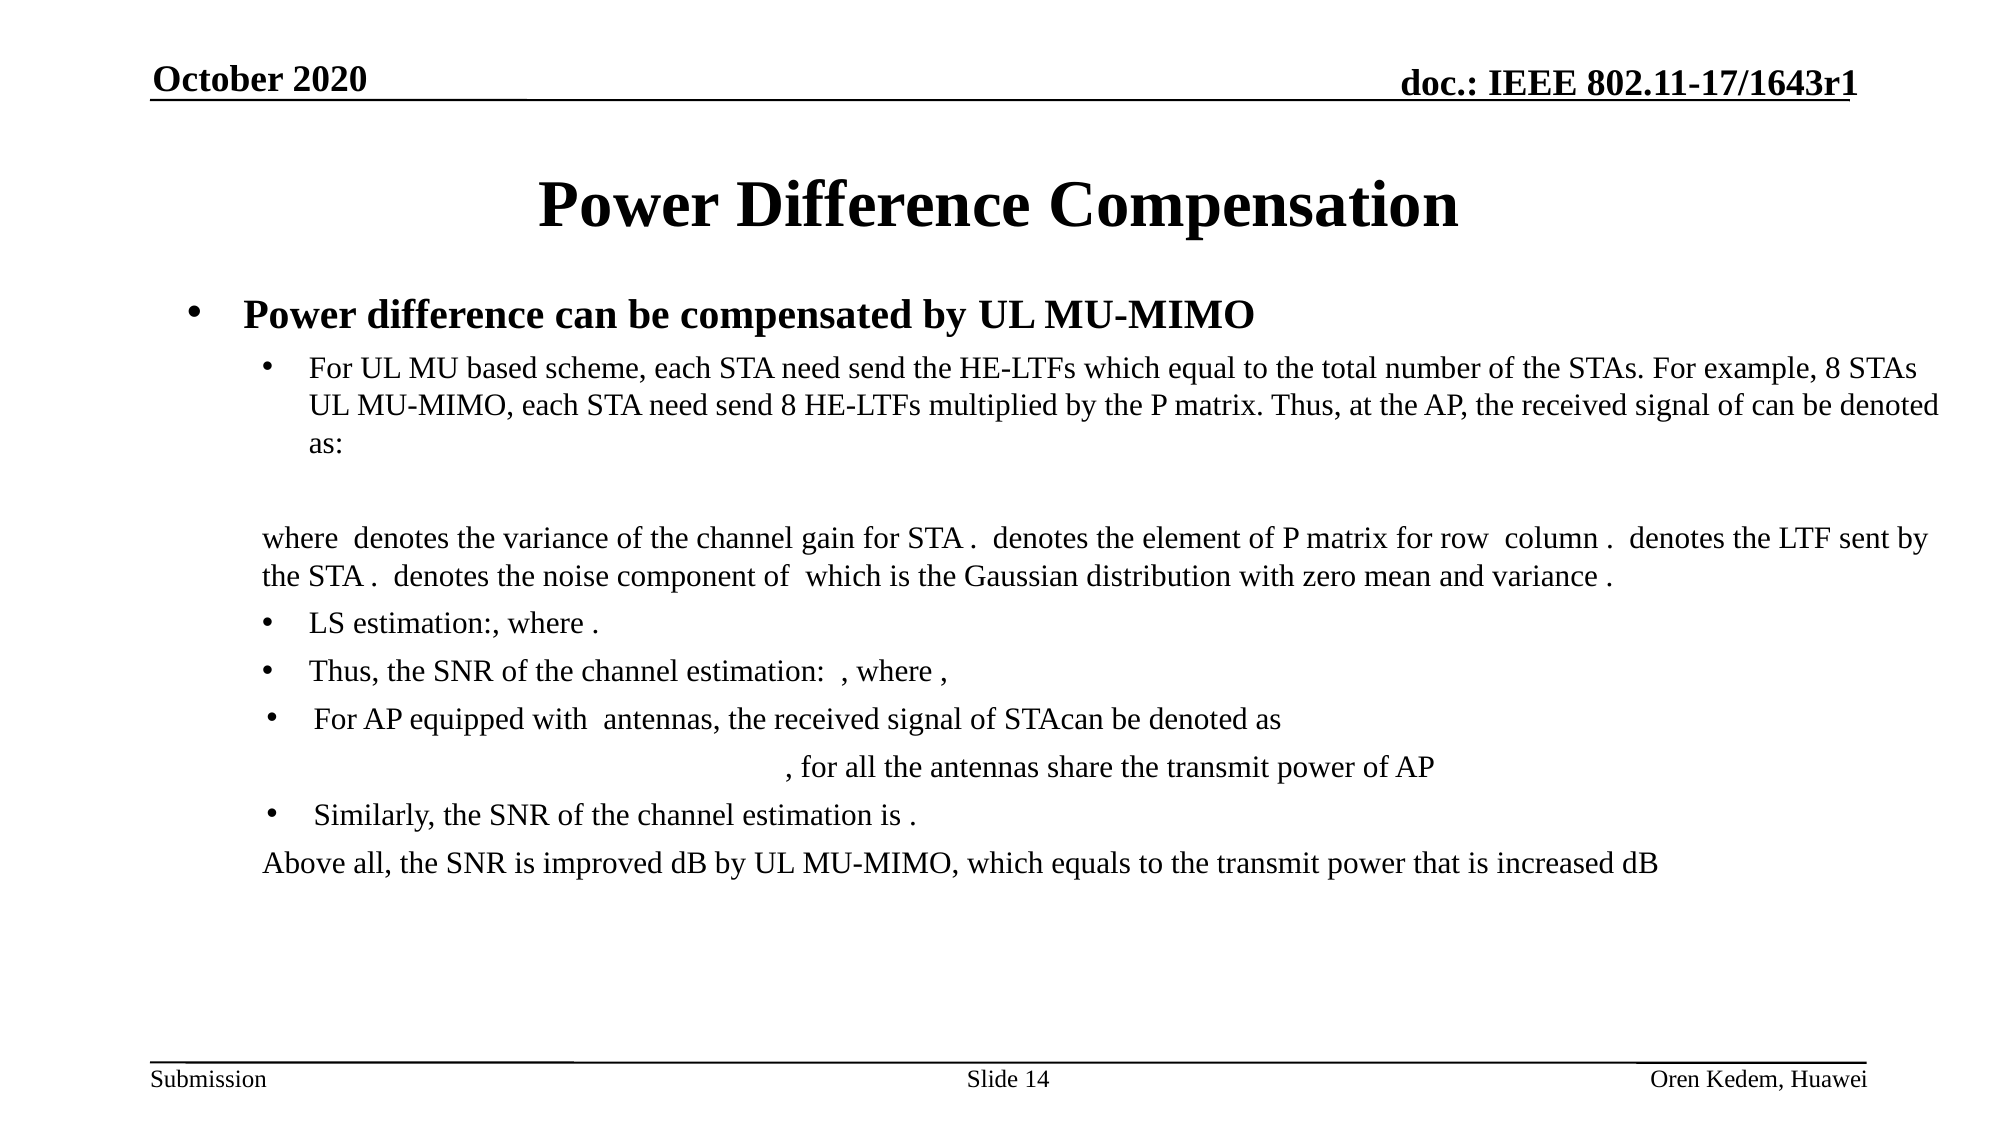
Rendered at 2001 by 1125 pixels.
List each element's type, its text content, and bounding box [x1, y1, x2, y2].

title Power Difference Compensation [149, 112, 1850, 288]
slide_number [152, 54, 563, 100]
slide_number Slide 14 [950, 1061, 1067, 1123]
footer Oren Kedem, Huawei [1171, 1061, 1869, 1093]
